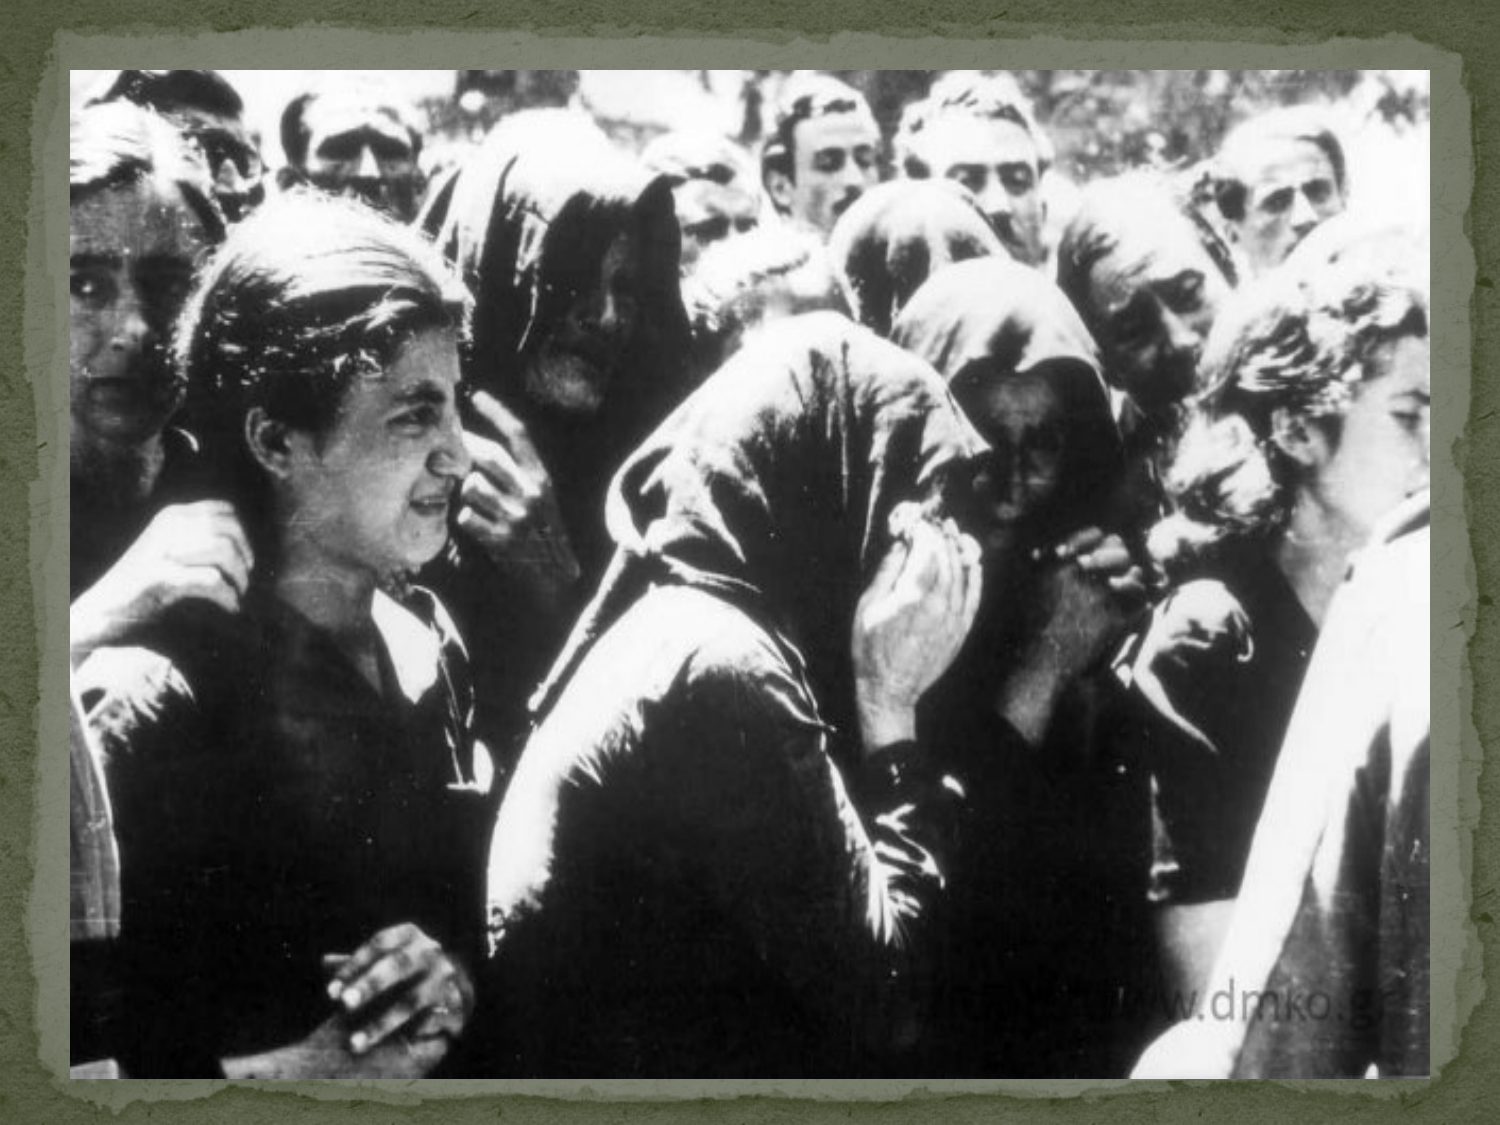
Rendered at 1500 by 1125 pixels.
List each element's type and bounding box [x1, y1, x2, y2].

list [73, 73, 1427, 1076]
